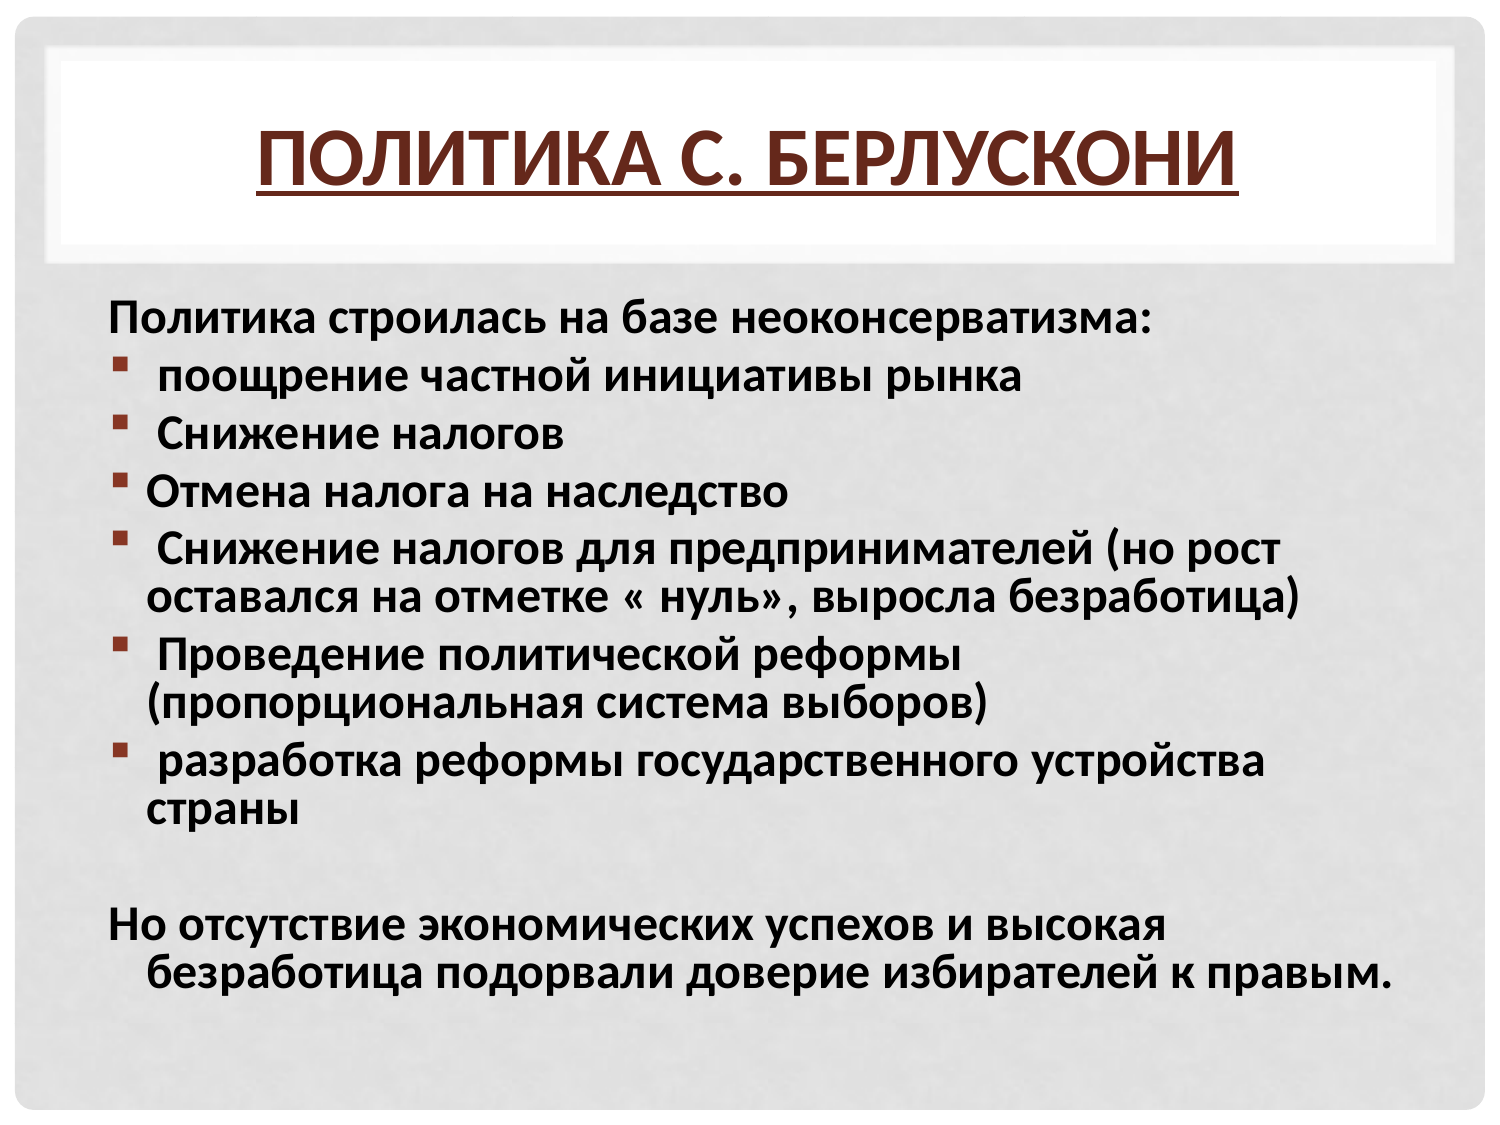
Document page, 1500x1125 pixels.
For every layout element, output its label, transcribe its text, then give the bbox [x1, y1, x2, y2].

list Политика строилась на базе неоконсерватизма: поощрение частной инициативы рынка Снижение налогов Отмена налога на наследство Снижение налогов для предпринимателей (но рост оставался на отметке « нуль», выросла безработица) Проведение политической реформы (пропорциональная система выборов) разработка реформы государственного устройства страны Но отсутствие экономических успехов и высокая безработица подорвали доверие избирателей к правым. [75, 287, 1425, 1071]
title Политика С. Берлускони [69, 66, 1425, 238]
